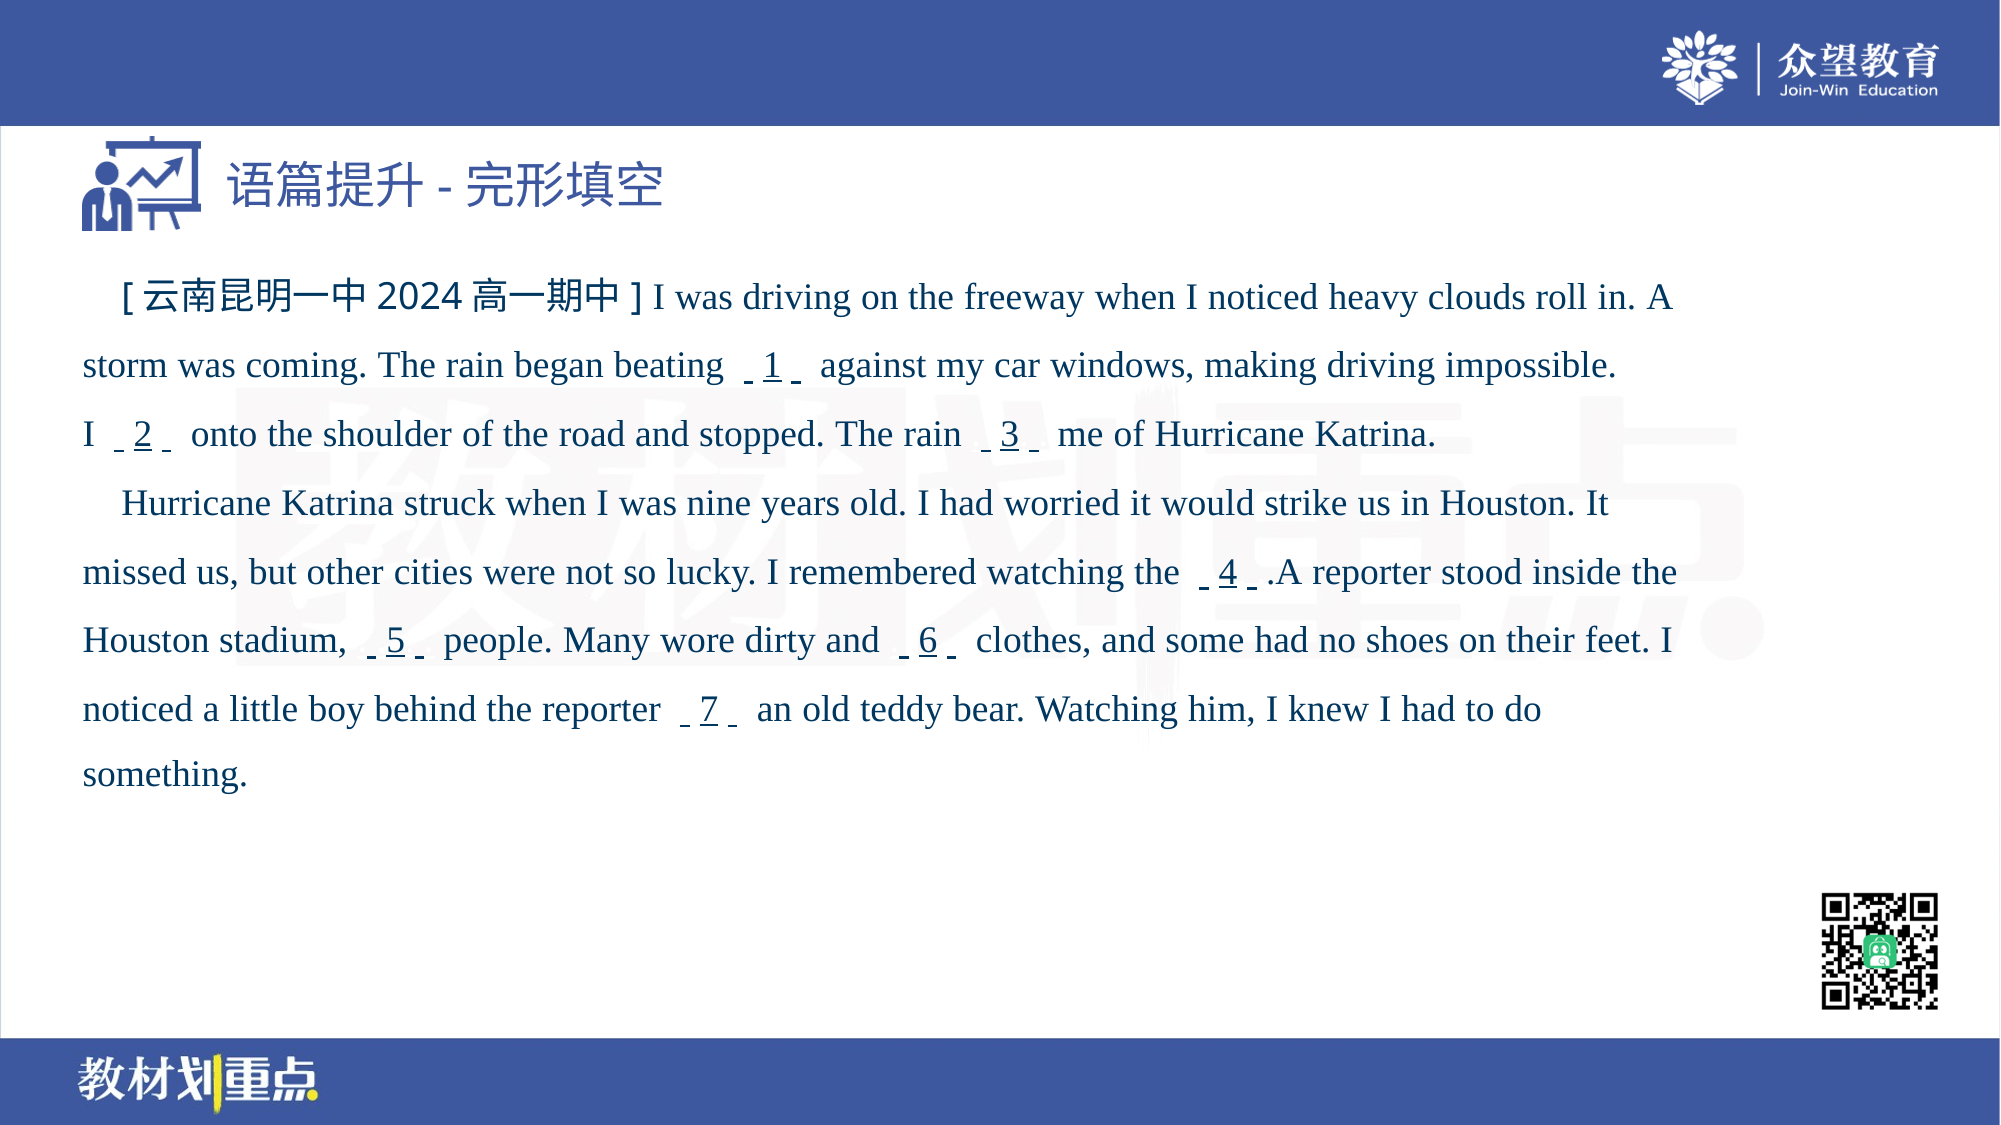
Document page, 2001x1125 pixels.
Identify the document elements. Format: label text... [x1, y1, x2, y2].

text_box [云南昆明一中2024高一期中] I was driving on the freeway when I noticed heavy clouds roll in. A storm was coming. The rain began beating . .1. . against my car windows, making driving impossible. I . .2. . onto the shoulder of the road and stopped. The rain . .3. . me of Hurricane Katrina. Hurricane Katrina struck when I was nine years old. I had worried it would strike us in Houston. It missed us, but other cities were not so lucky. I remembered watching the . .4. ..A reporter stood inside the Houston stadium, . .5. . people. Many wore dirty and . .6. . clothes, and some had no shoes on their feet. I noticed a little boy behind the reporter . .7. . an old teddy bear. Watching him, I knew I had to do something. [82, 248, 1817, 788]
picture [0, 0, 2000, 1125]
